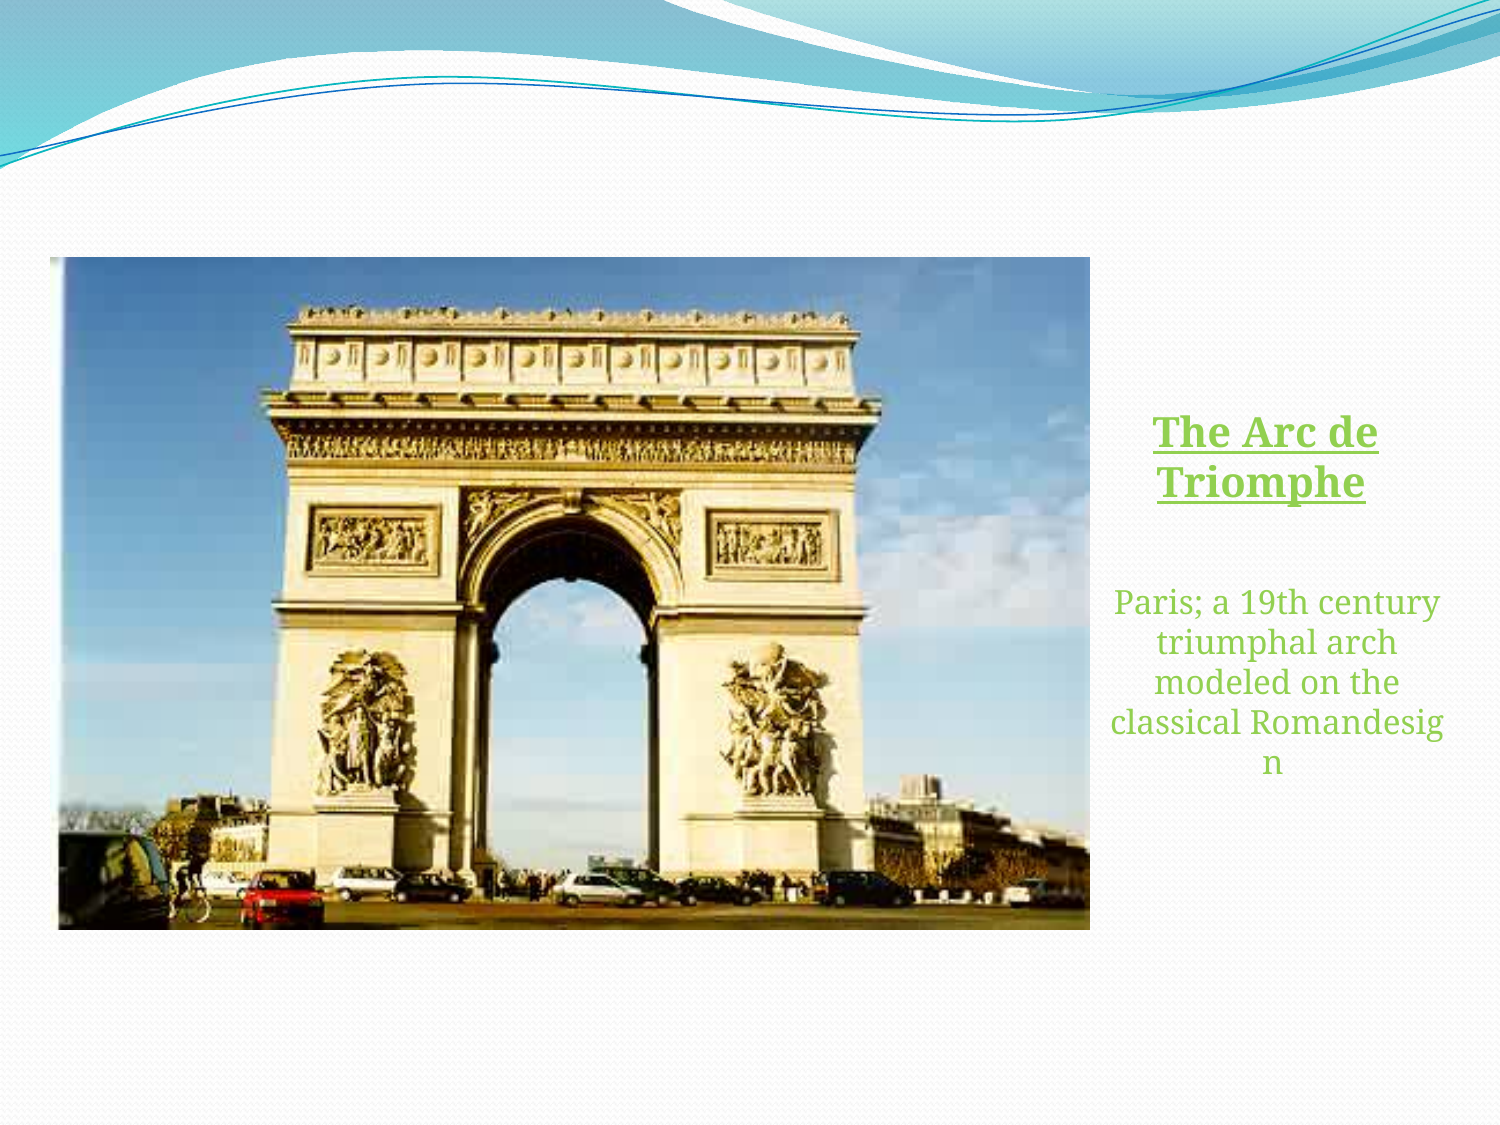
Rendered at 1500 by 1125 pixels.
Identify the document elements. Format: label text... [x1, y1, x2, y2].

picture [50, 257, 1091, 930]
text_box The Arc de Triomphe [1136, 398, 1395, 514]
text_box Paris; a 19th century triumphal arch modeled on the classical Romandesign [1096, 574, 1465, 789]
